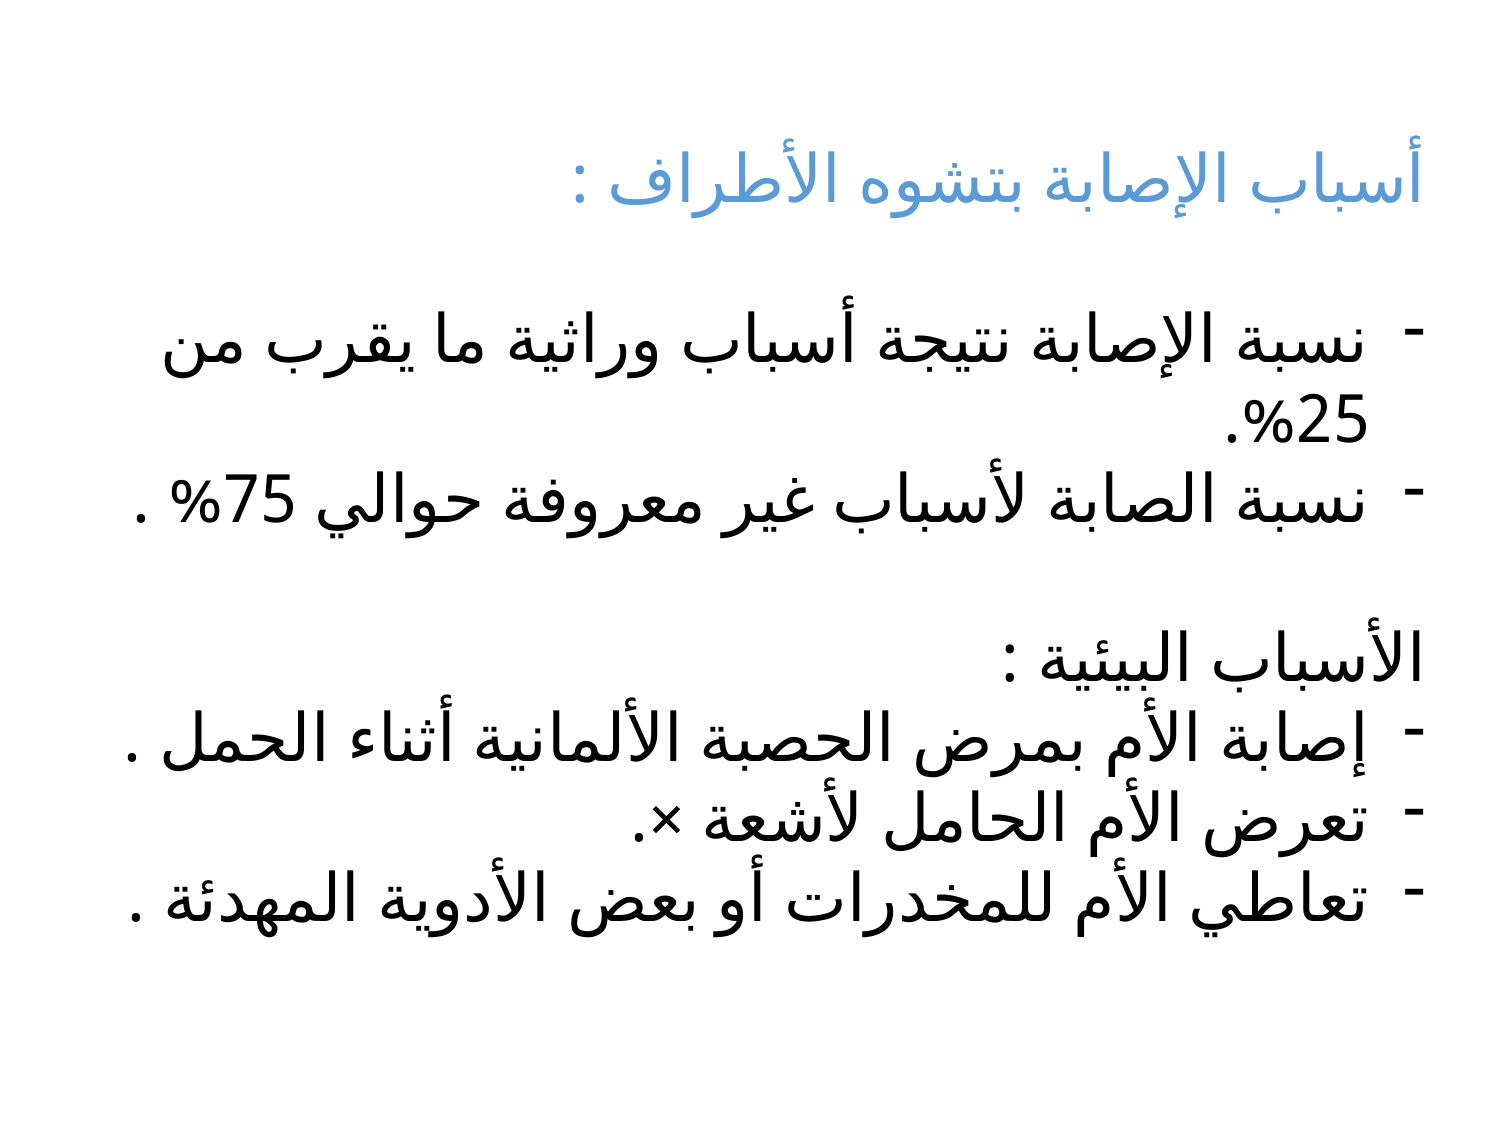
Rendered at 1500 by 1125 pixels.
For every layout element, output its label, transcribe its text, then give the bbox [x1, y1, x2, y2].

text_box أسباب الإصابة بتشوه الأطراف : نسبة الإصابة نتيجة أسباب وراثية ما يقرب من 25%. نسبة الصابة لأسباب غير معروفة حوالي 75% . الأسباب البيئية : إصابة الأم بمرض الحصبة الألمانية أثناء الحمل . تعرض الأم الحامل لأشعة ×. تعاطي الأم للمخدرات أو بعض الأدوية المهدئة . [76, 78, 1441, 1093]
